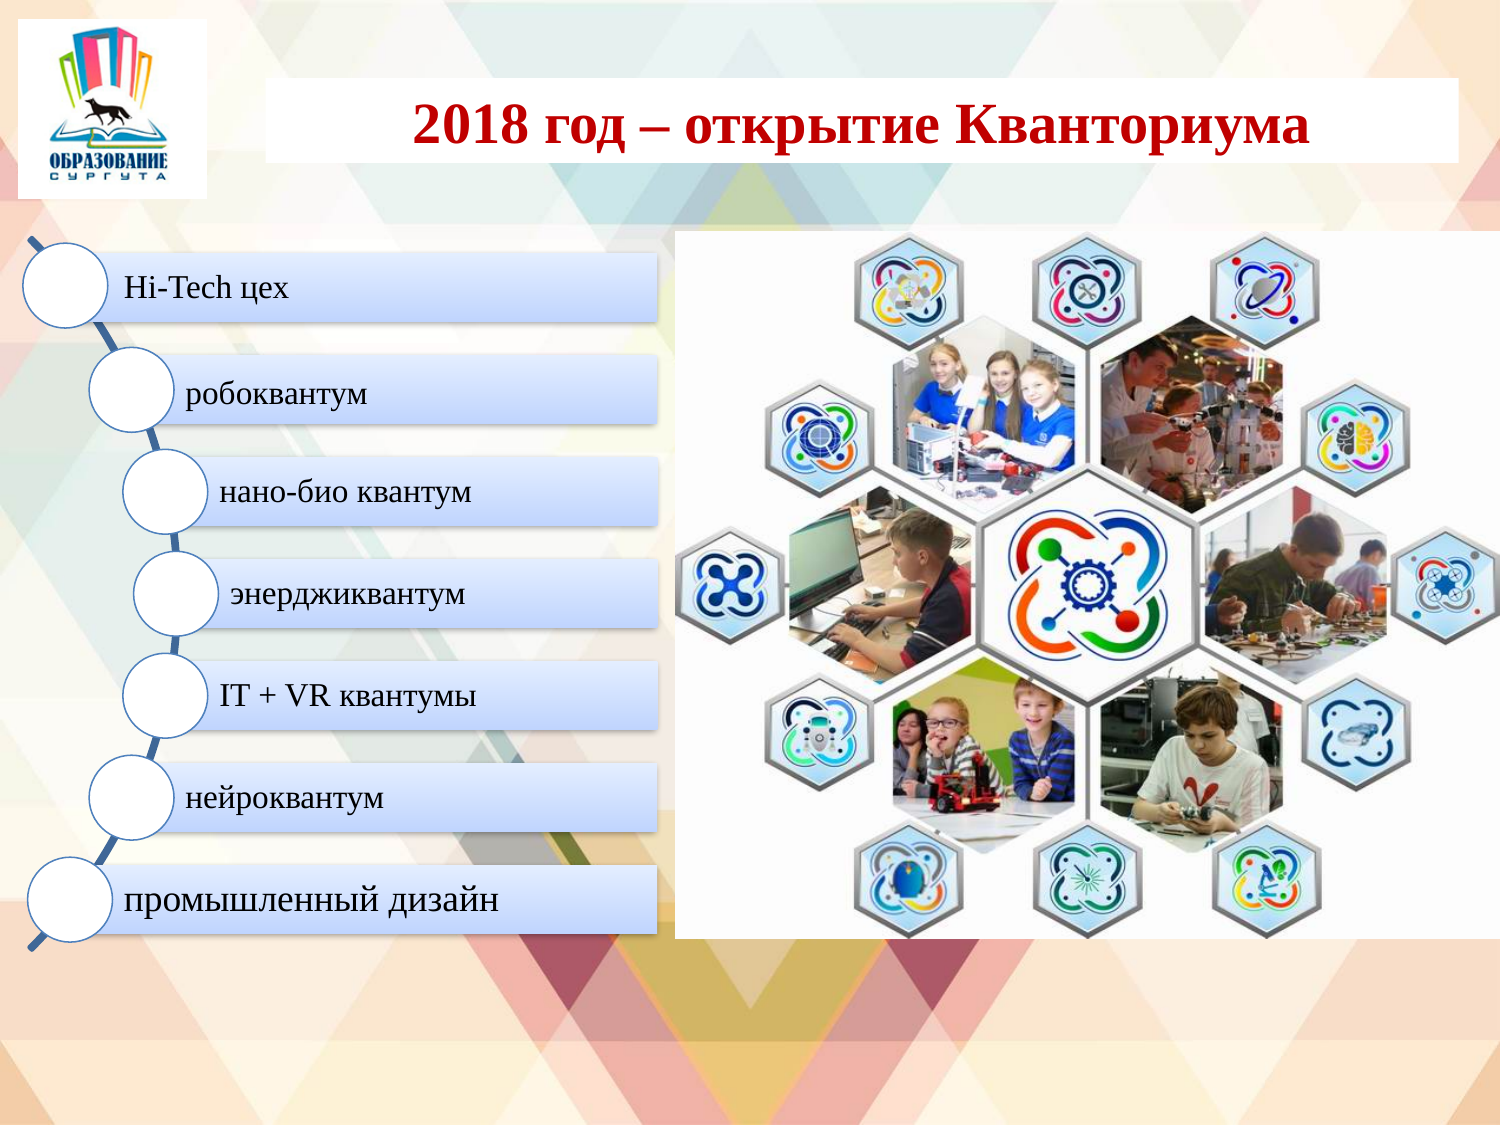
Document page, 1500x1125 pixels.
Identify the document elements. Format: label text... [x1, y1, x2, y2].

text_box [17, 219, 668, 968]
text_box 2018 год – открытие Кванториума [265, 78, 1459, 163]
picture [0, 0, 1500, 1125]
